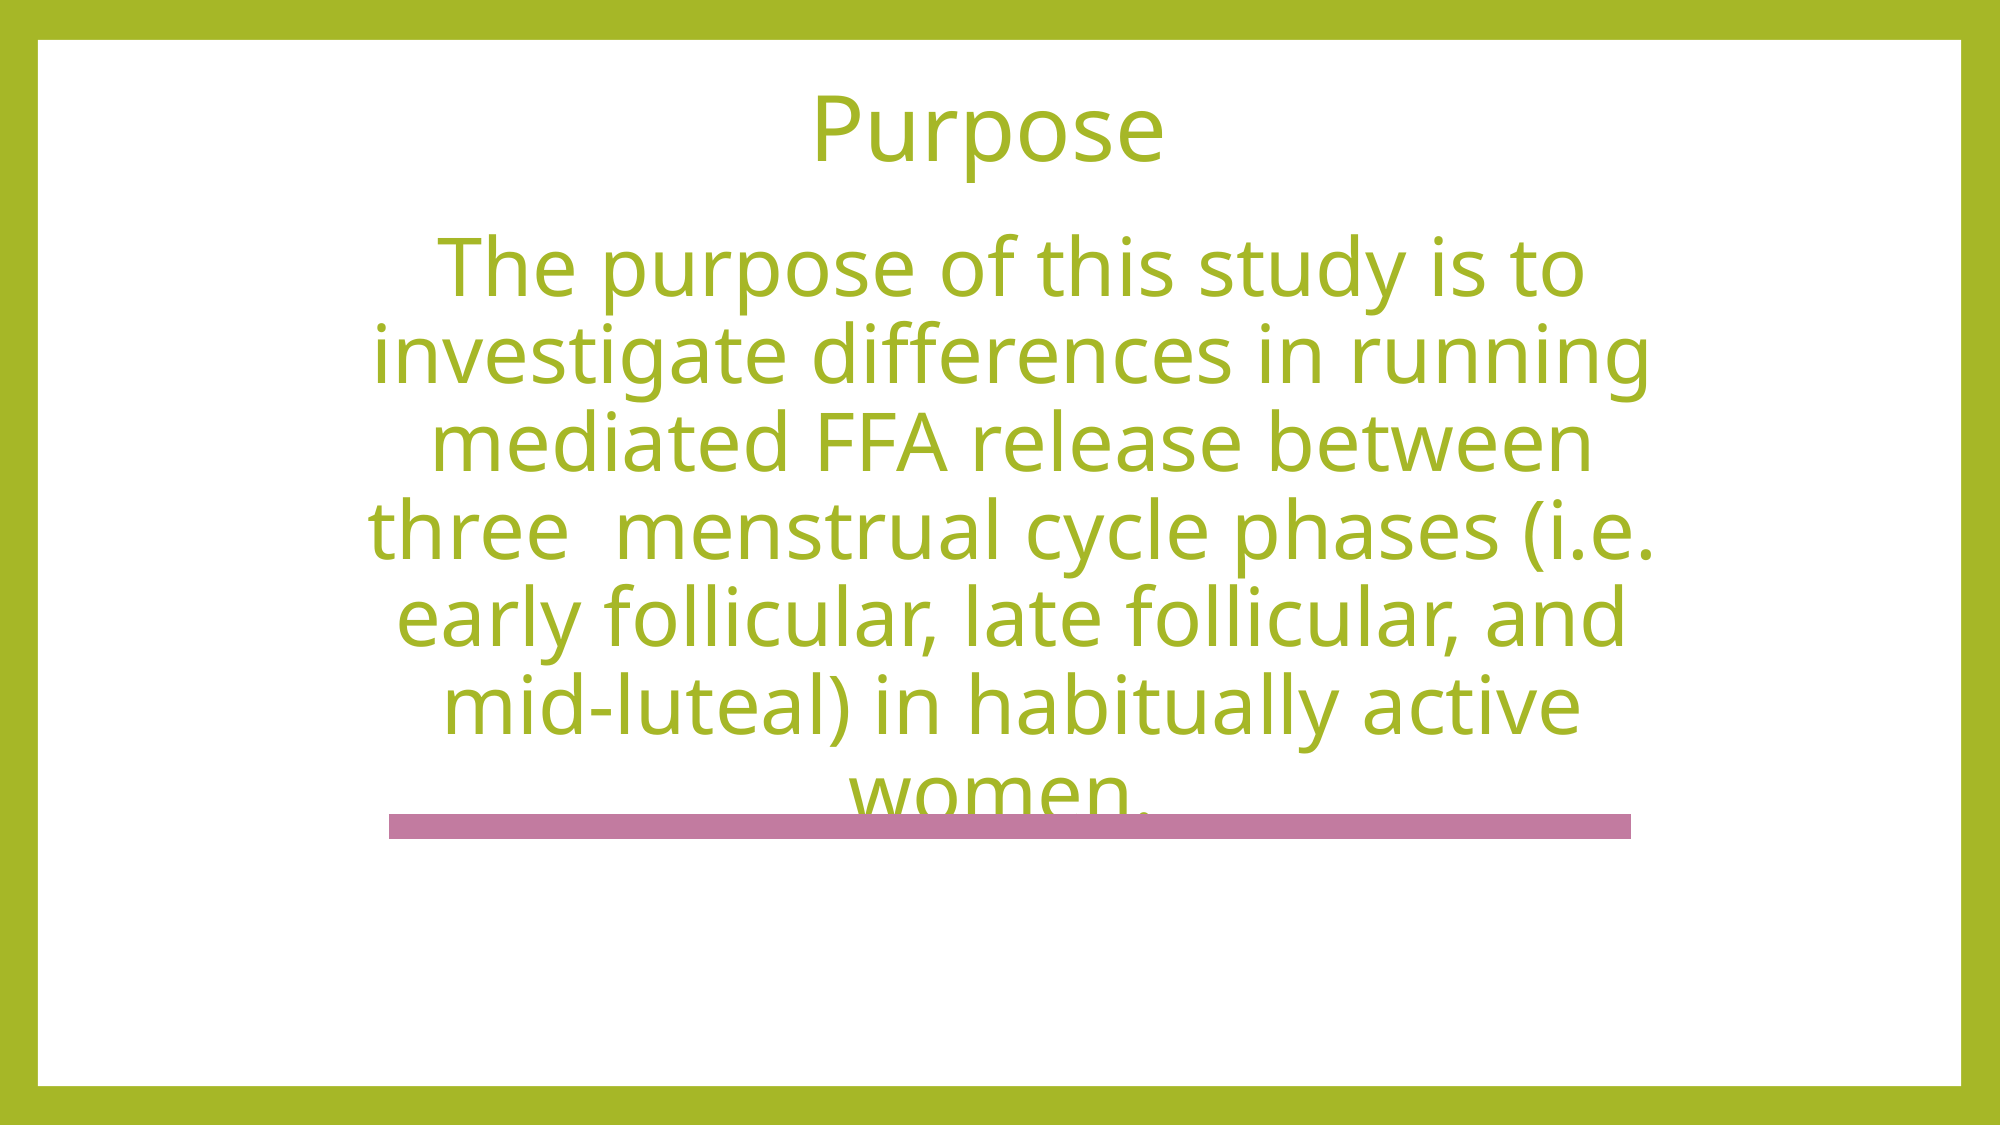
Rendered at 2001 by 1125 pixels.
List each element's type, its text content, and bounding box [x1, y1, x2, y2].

text_box Purpose [769, 20, 1231, 244]
list The purpose of this study is to investigate differences in running mediated FFA release between three menstrual cycle phases (i.e. early follicular, late follicular, and mid-luteal) in habitually active women. [341, 218, 1685, 881]
